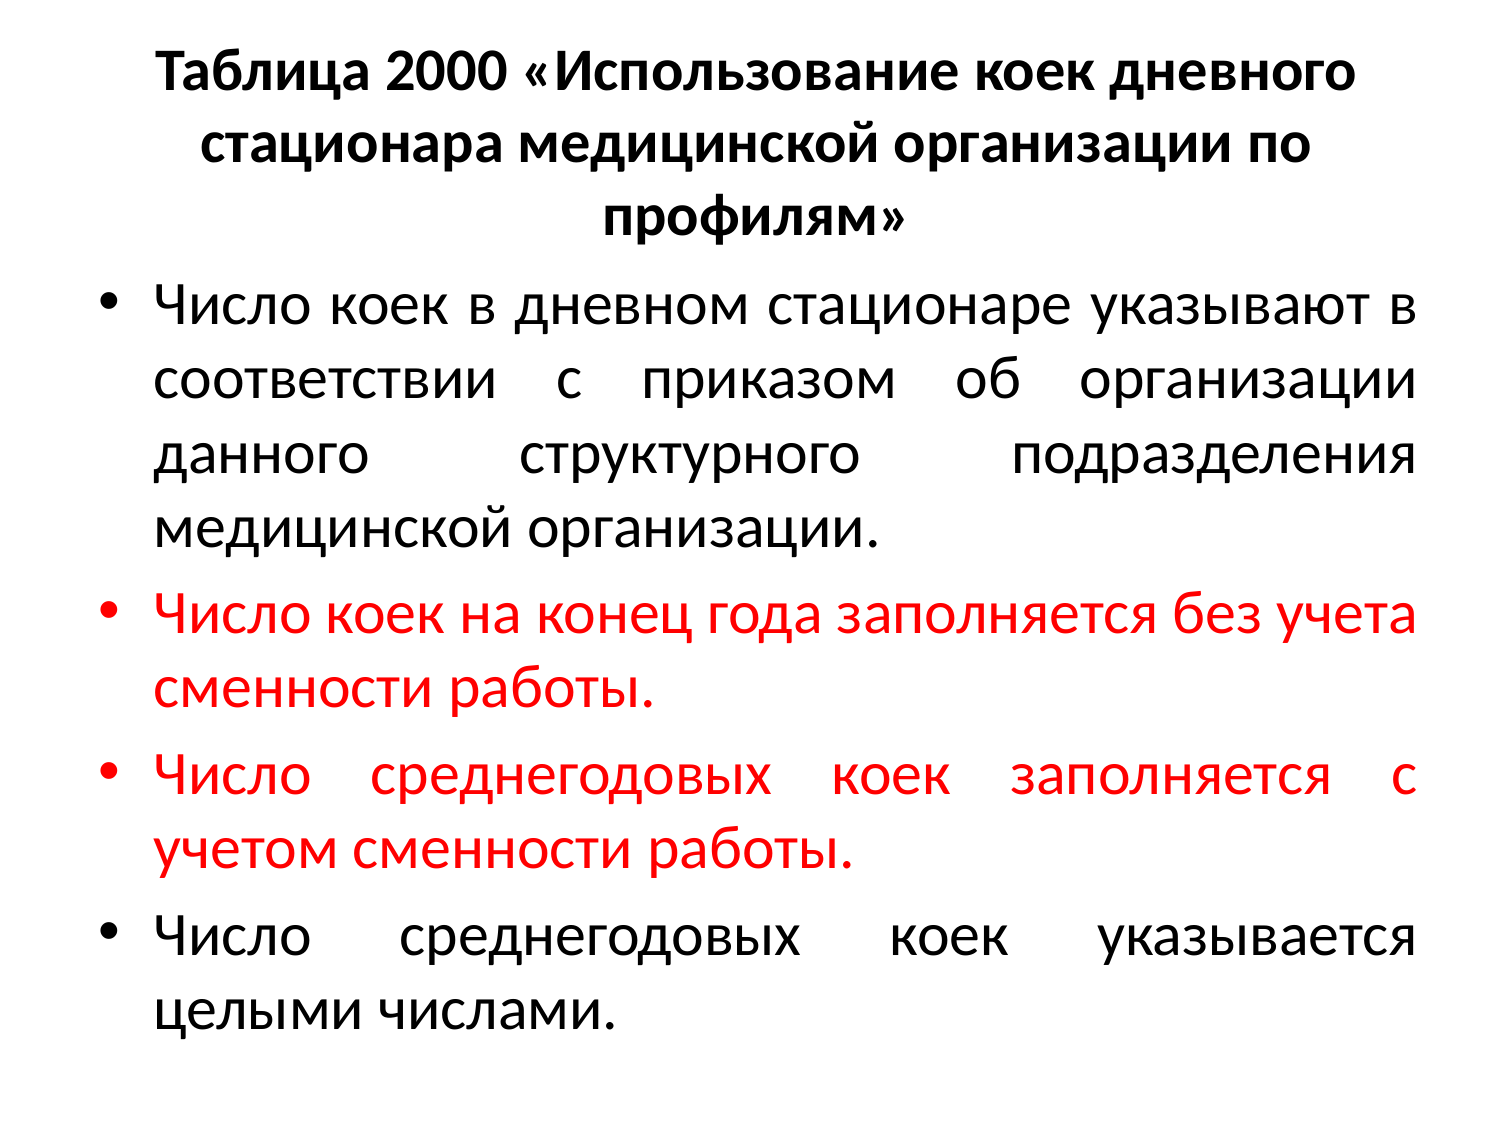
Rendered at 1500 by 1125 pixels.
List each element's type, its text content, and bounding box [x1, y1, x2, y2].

list Число коек в дневном стационаре указывают в соответствии с приказом об организации данного структурного подразделения медицинской организации. Число коек на конец года заполняется без учета сменности работы. Число среднегодовых коек заполняется с учетом сменности работы. Число среднегодовых коек указывается целыми числами. [83, 255, 1434, 1055]
title Таблица 2000 «Использование коек дневного стационара медицинской организации по профилям» [75, 45, 1439, 233]
